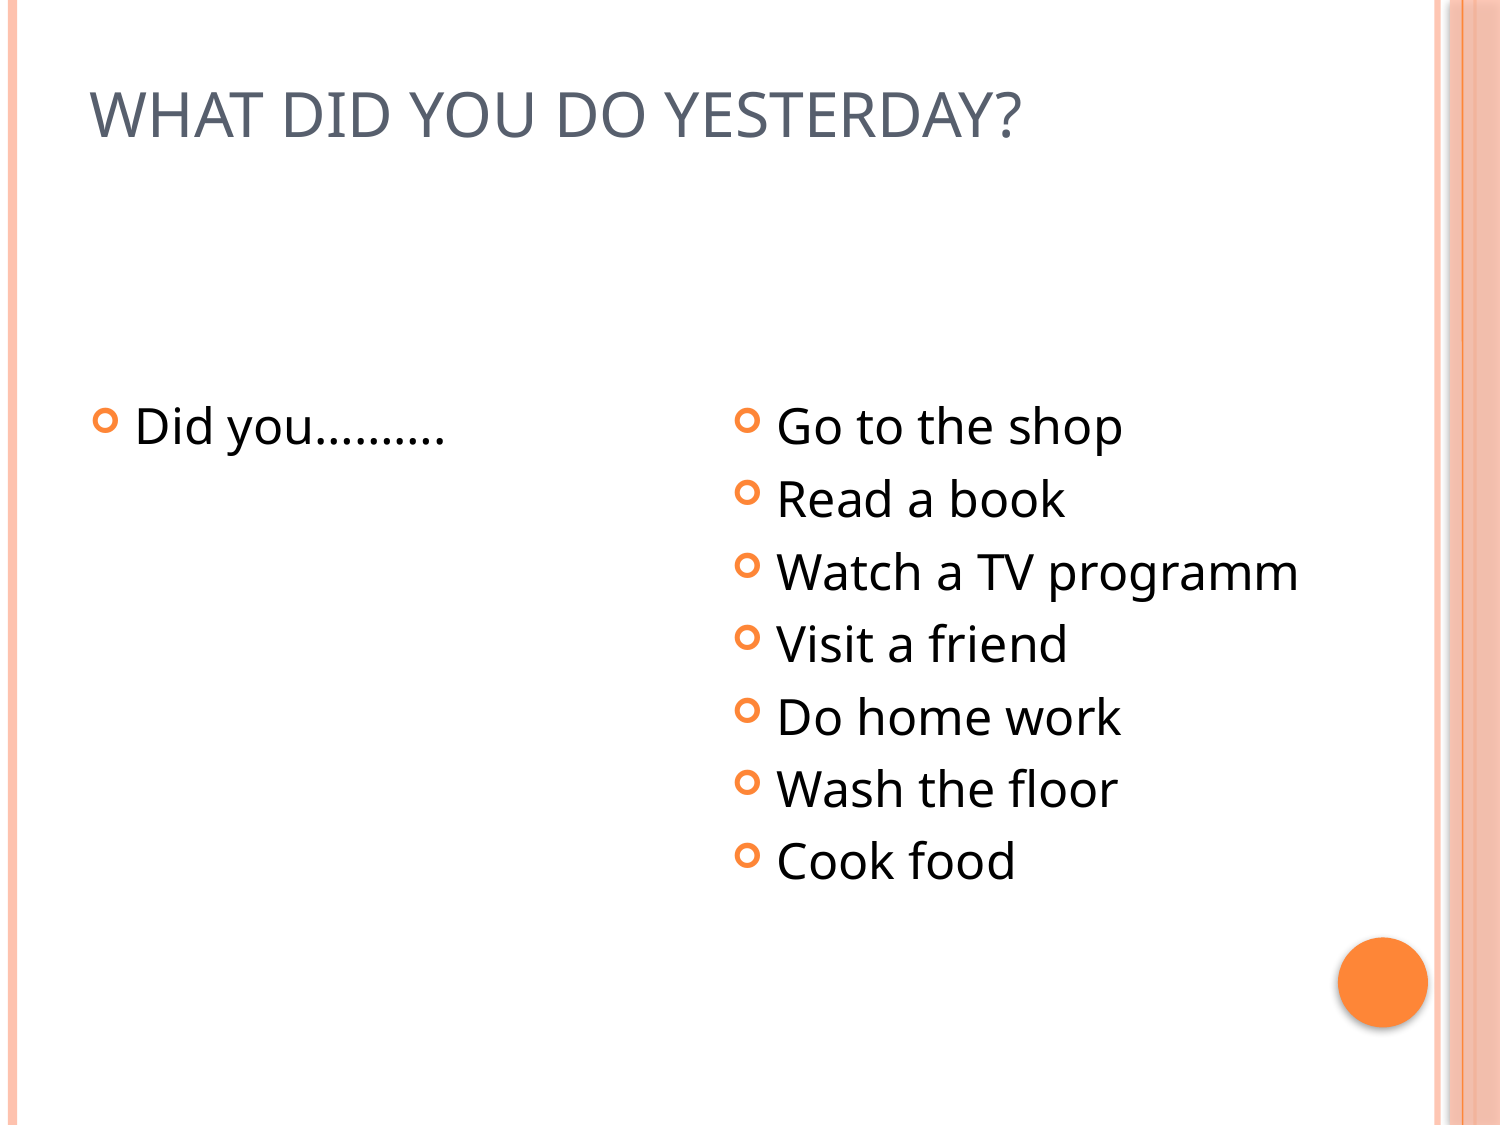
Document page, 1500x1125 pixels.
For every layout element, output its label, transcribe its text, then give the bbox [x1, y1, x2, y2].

list Did you………. [75, 387, 675, 1025]
title What did you do yesterday? [75, 44, 1313, 233]
list Go to the shop Read a book Watch a TV programm Visit a friend Do home work Wash the floor Cook food [717, 387, 1412, 1025]
